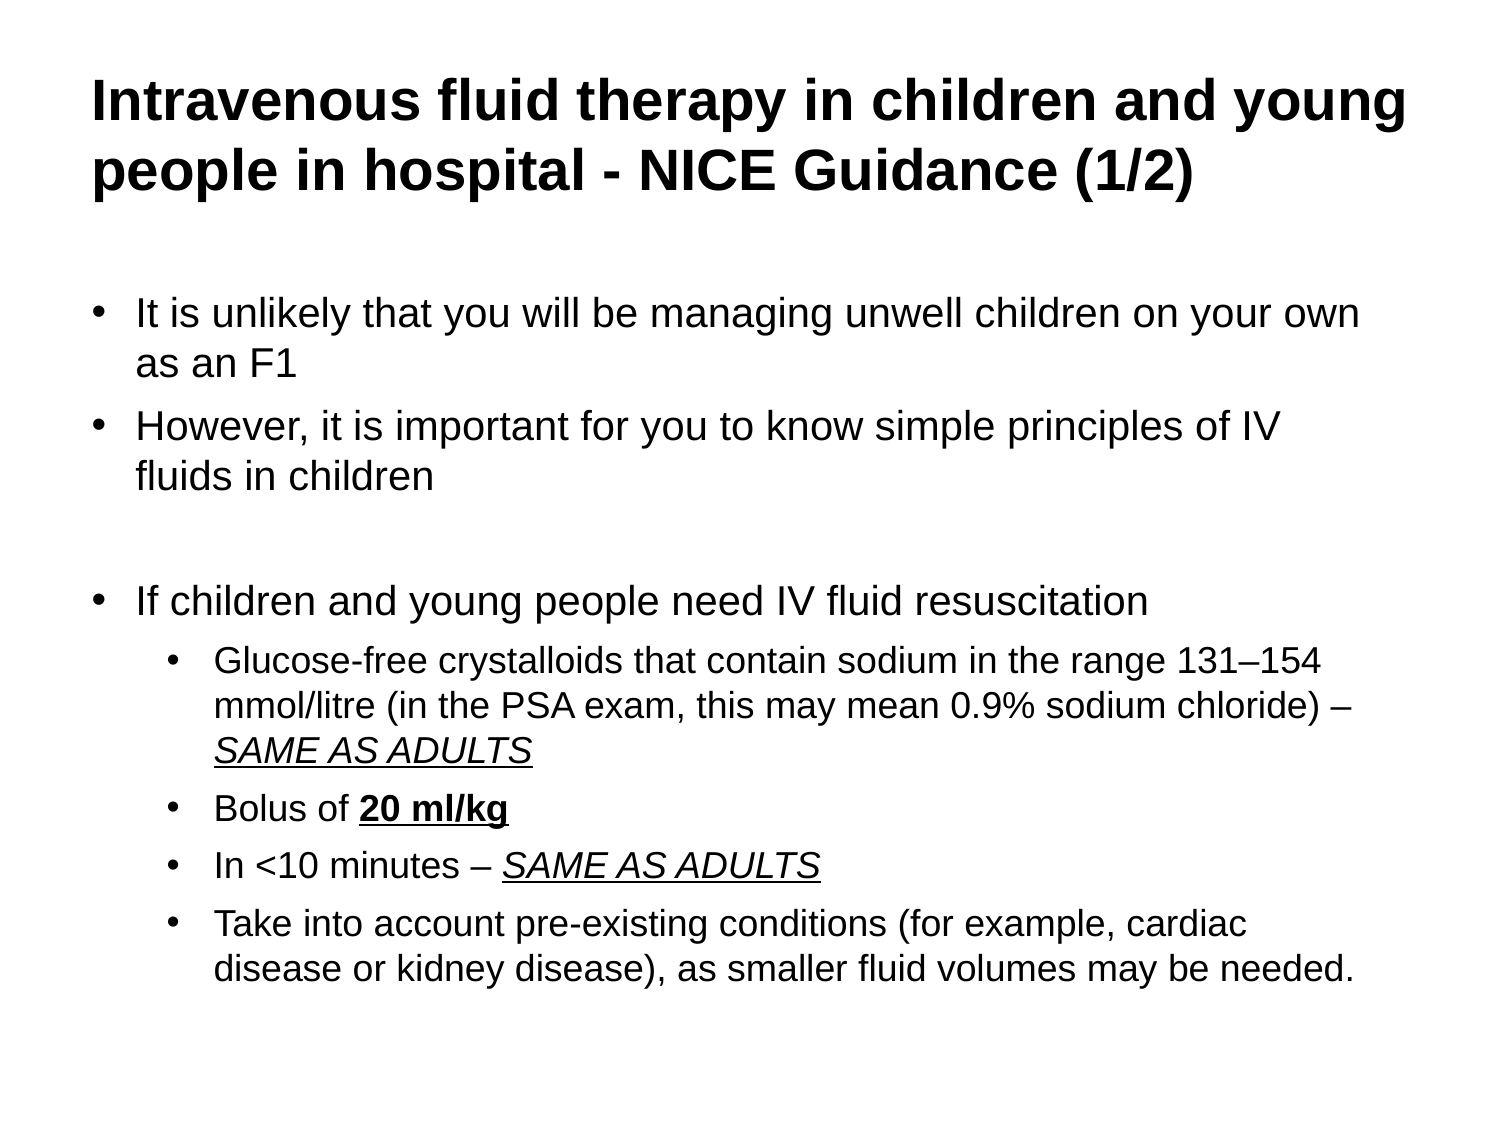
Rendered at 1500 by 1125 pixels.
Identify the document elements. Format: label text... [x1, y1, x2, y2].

text_box Intravenous fluid therapy in children and young people in hospital - NICE Guidance (1/2) [76, 54, 1447, 210]
text_box It is unlikely that you will be managing unwell children on your own as an F1 However, it is important for you to know simple principles of IV fluids in children If children and young people need IV fluid resuscitation Glucose-free crystalloids that contain sodium in the range 131–154 mmol/litre (in the PSA exam, this may mean 0.9% sodium chloride) – SAME AS ADULTS Bolus of 20 ml/kg In <10 minutes – SAME AS ADULTS Take into account pre-existing conditions (for example, cardiac disease or kidney disease), as smaller fluid volumes may be needed. [76, 278, 1383, 997]
